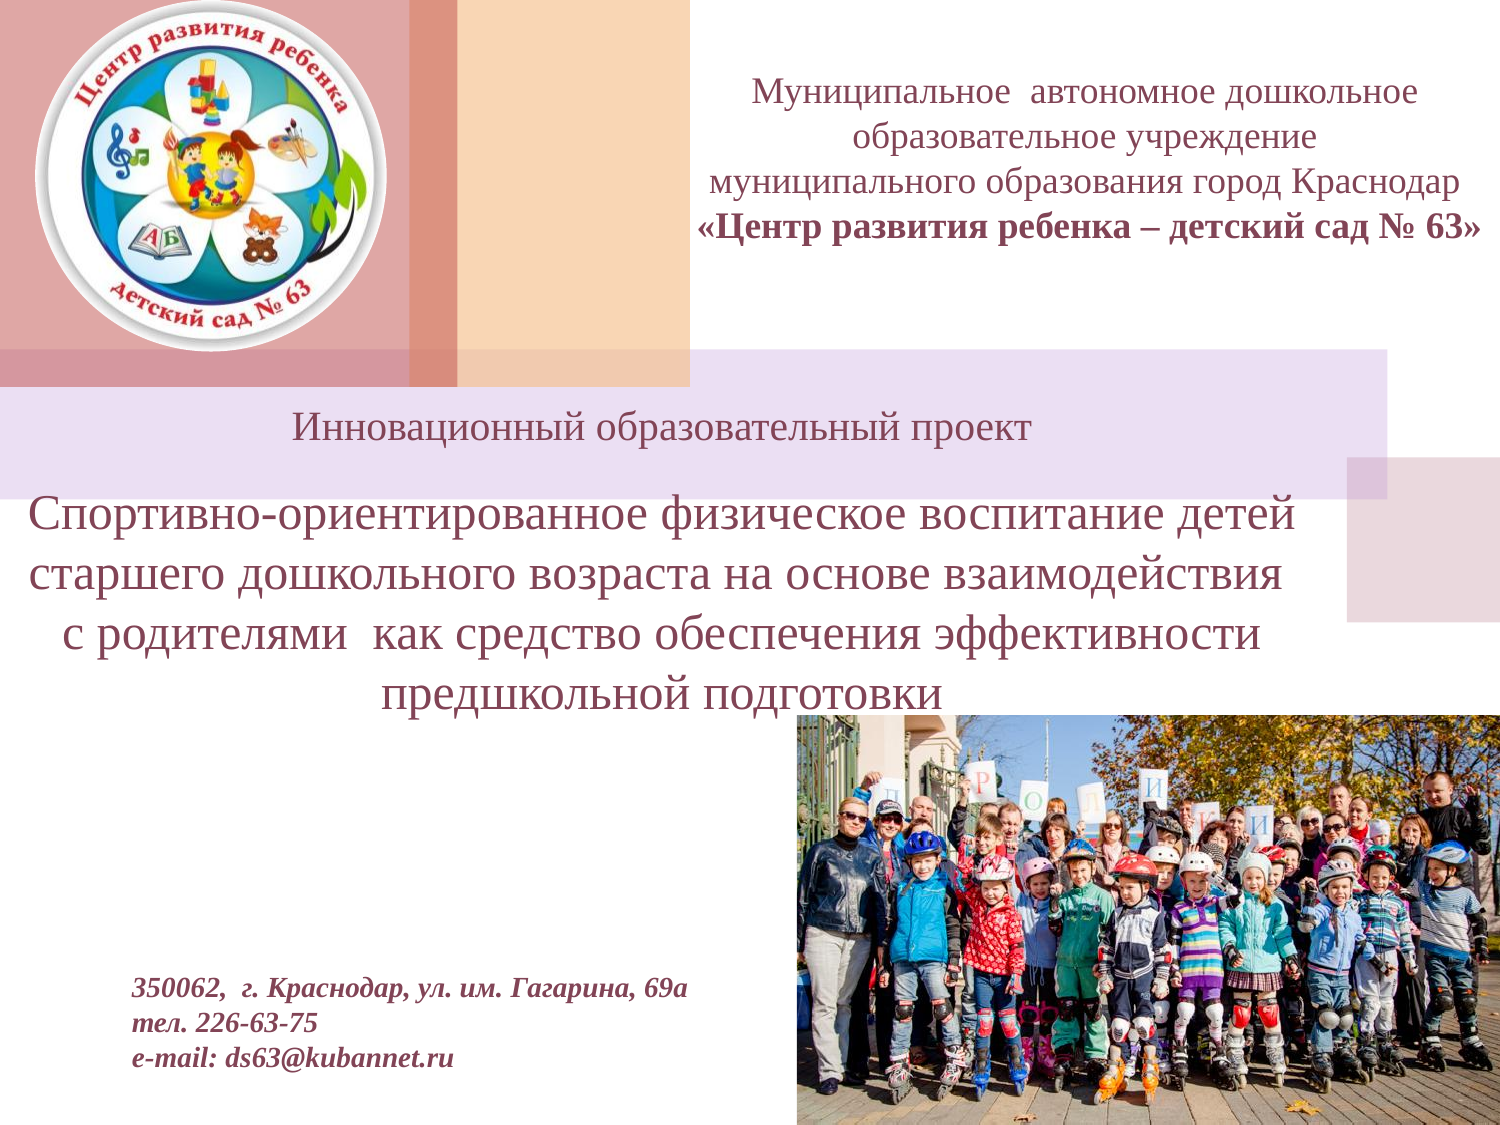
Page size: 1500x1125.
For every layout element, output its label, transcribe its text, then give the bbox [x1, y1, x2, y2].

text_box 350062, г. Краснодар, ул. им. Гагарина, 69а тел. 226-63-75 е-mail: ds63@kubannet.ru [117, 960, 789, 1081]
picture [796, 715, 1500, 1125]
text_box Муниципальное автономное дошкольное образовательное учреждение муниципального образования город Краснодар «Центр развития ребенка – детский сад № 63» [679, 58, 1500, 254]
picture [34, 0, 387, 352]
text_box Инновационный образовательный проект Спортивно-ориентированное физическое воспитание детей старшего дошкольного возраста на основе взаимодействия с родителями как средство обеспечения эффективности предшкольной подготовки [0, 351, 1325, 727]
